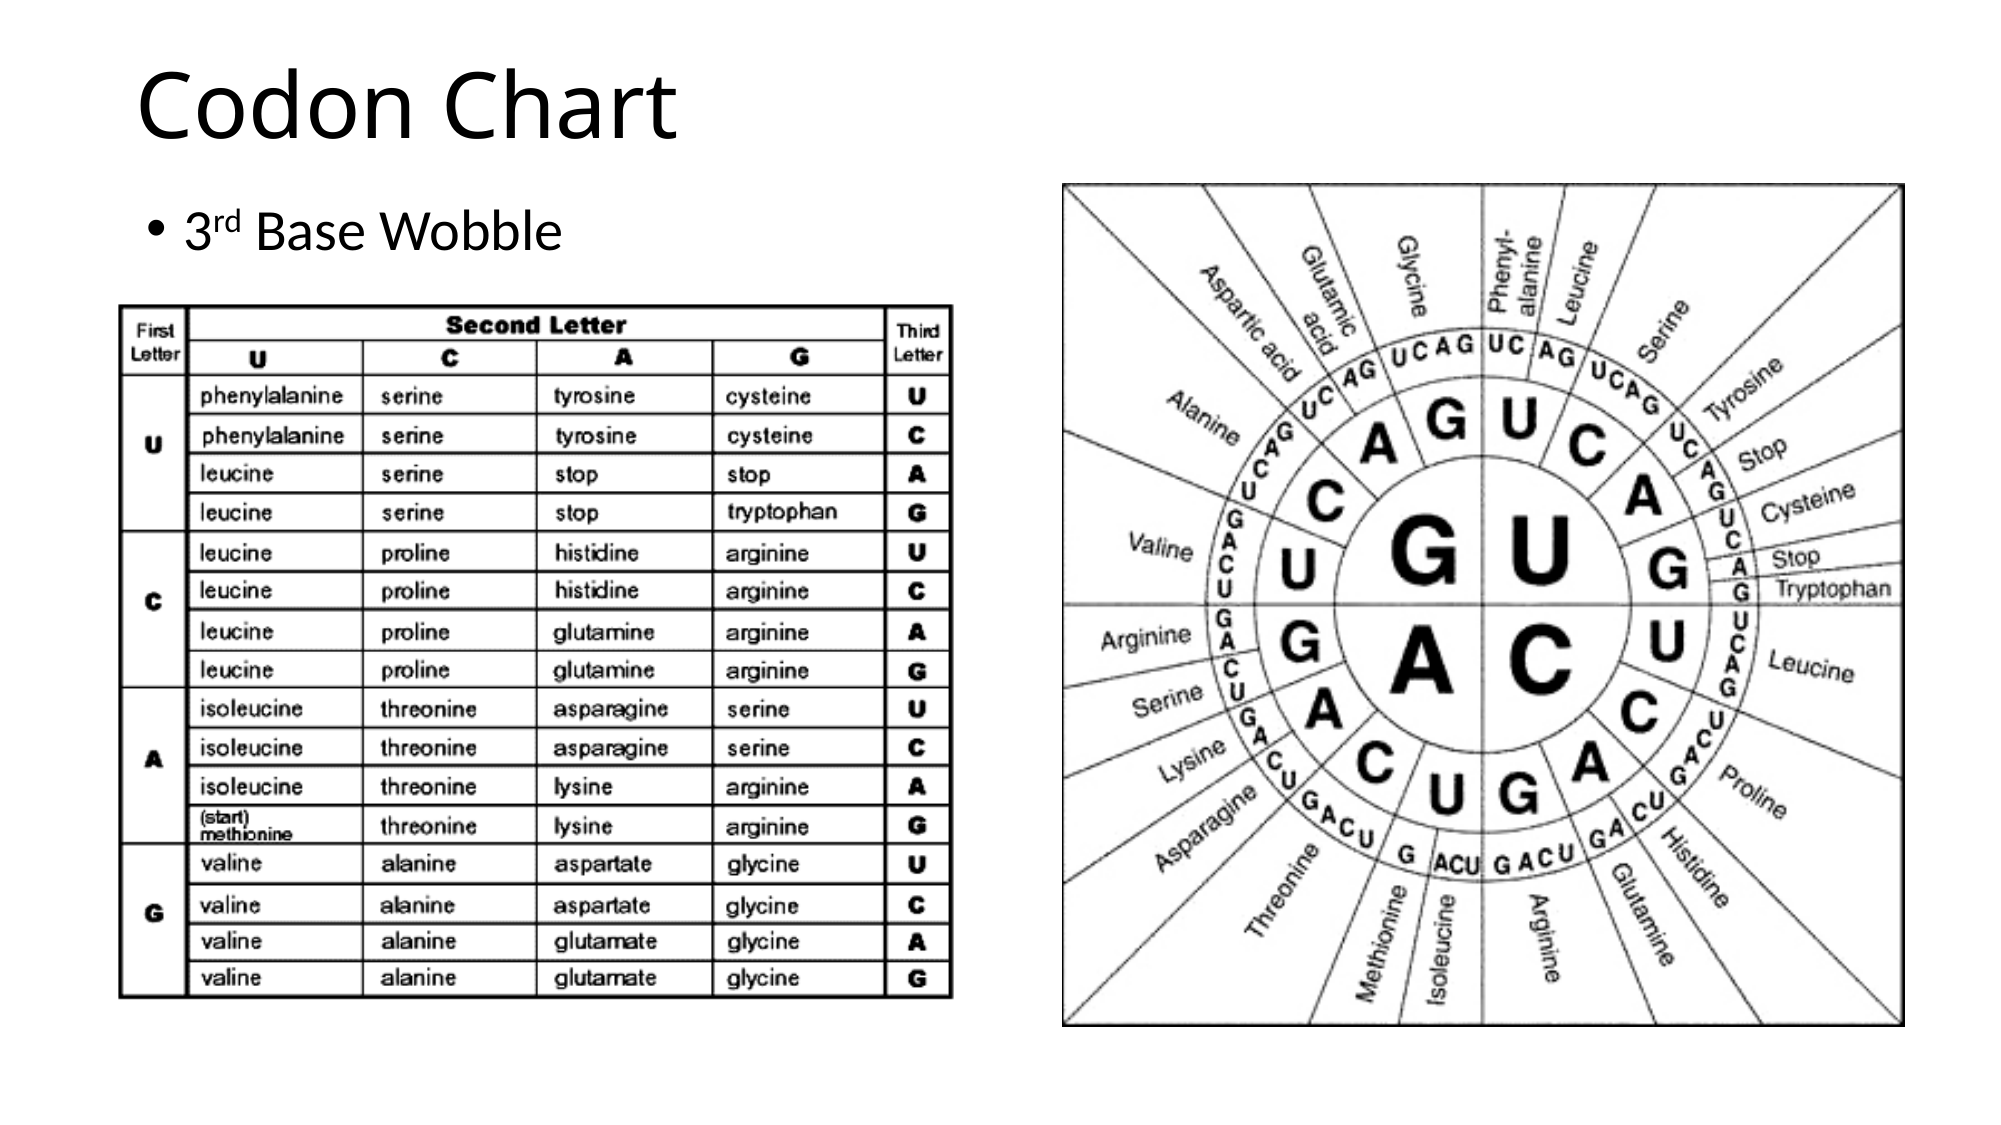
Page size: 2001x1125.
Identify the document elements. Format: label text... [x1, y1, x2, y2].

picture [117, 303, 959, 1001]
title Codon Chart [120, 0, 1846, 218]
picture [1062, 183, 1905, 1027]
list 3rd Base Wobble [131, 192, 1062, 907]
